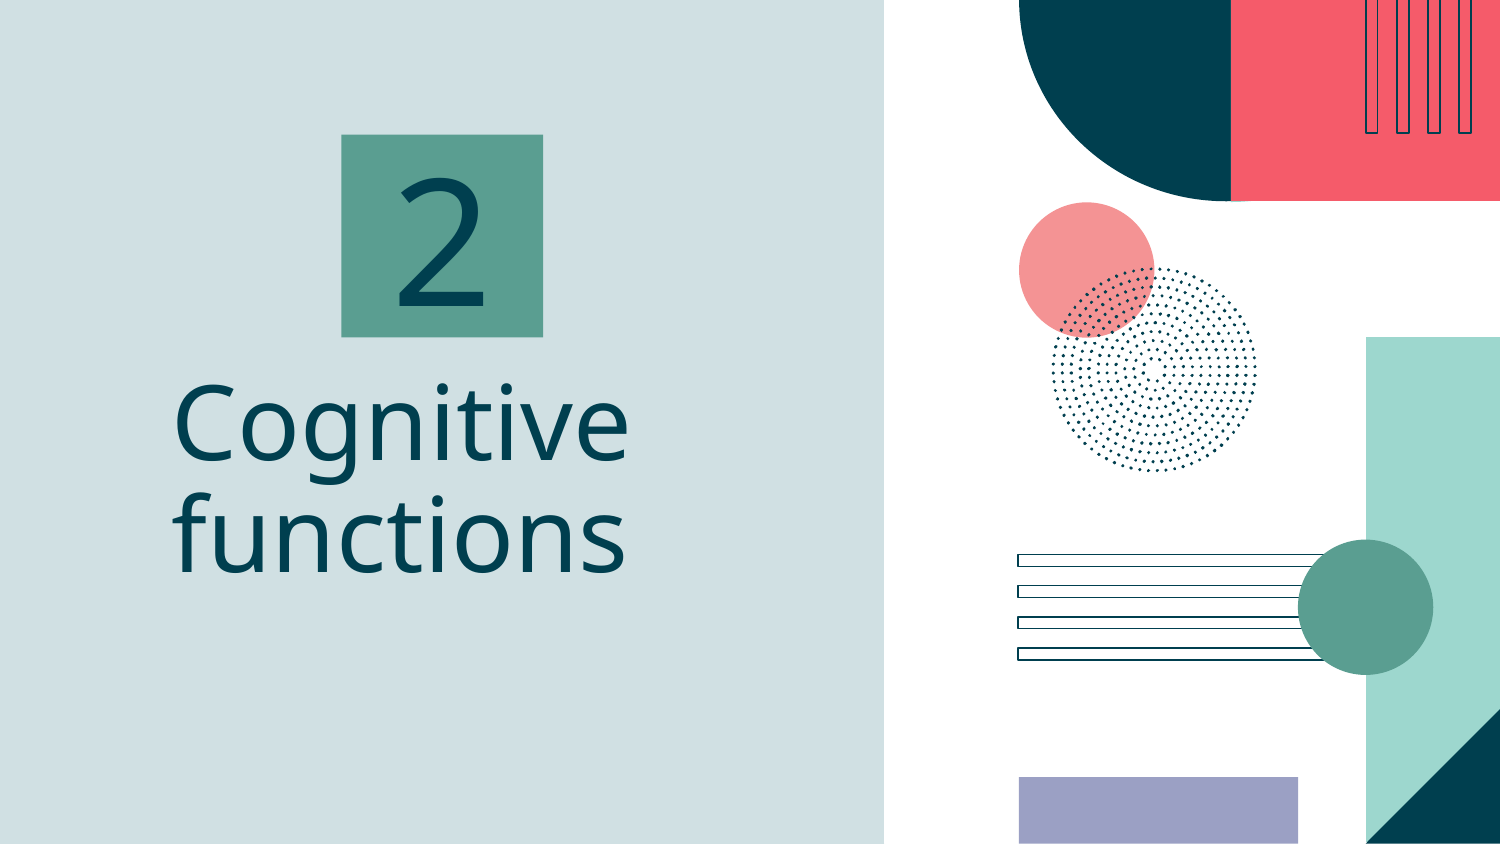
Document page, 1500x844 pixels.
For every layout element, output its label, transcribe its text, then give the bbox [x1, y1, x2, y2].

title Cognitive functions [134, 364, 750, 602]
title 2 [341, 134, 544, 338]
